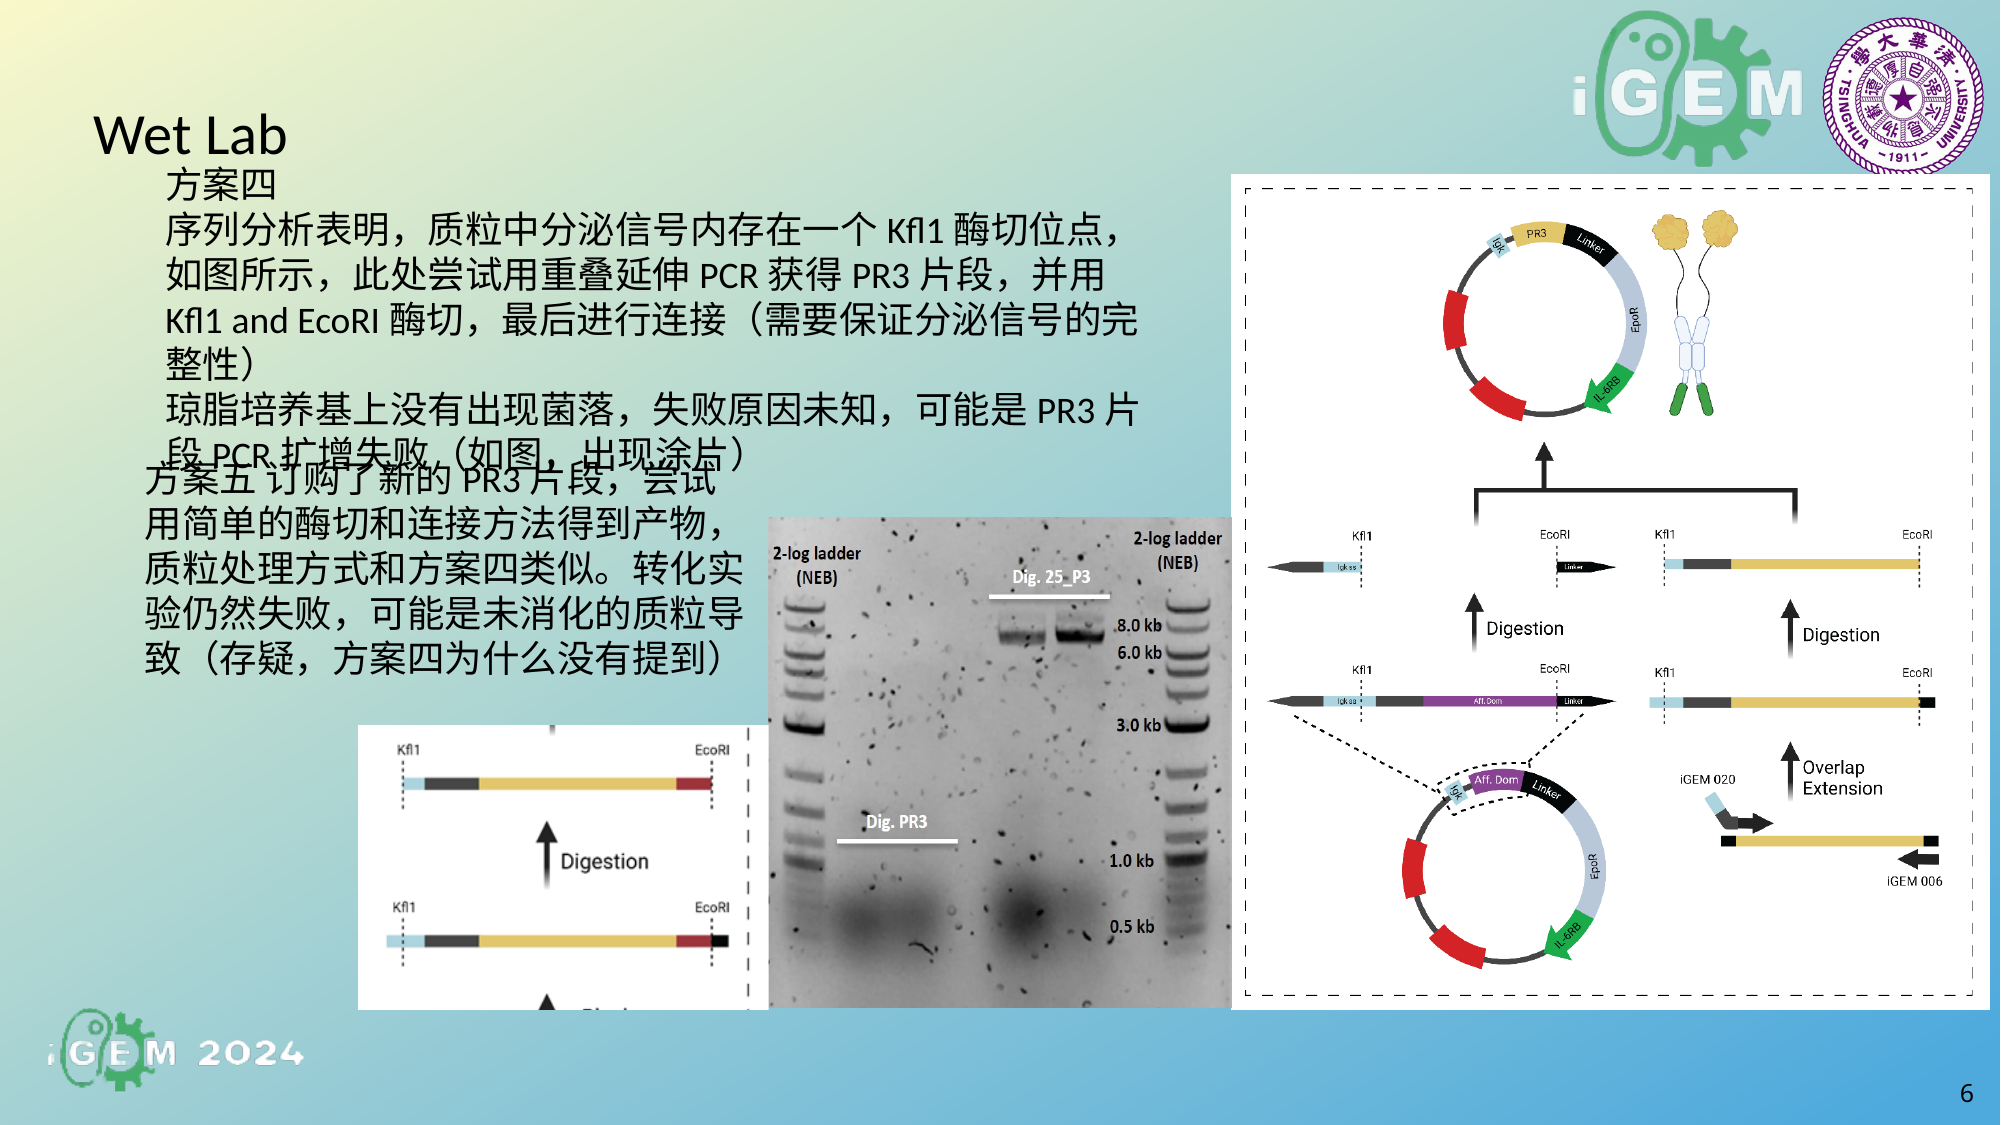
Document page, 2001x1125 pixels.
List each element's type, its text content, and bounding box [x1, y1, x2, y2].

slide_number 6 [1539, 1064, 1989, 1125]
text_box 方案四 序列分析表明，质粒中分泌信号内存在一个Kfl1酶切位点，如图所示，此处尝试用重叠延伸PCR获得PR3片段，并用Kfl1 and EcoRI酶切，最后进行连接（需要保证分泌信号的完整性） 琼脂培养基上没有出现菌落，失败原因未知，可能是PR3片段PCR扩增失败（如图，出现涂片） [150, 153, 1161, 484]
text_box 方案五 订购了新的PR3片段，尝试用简单的酶切和连接方法得到产物，质粒处理方式和方案四类似。转化实验仍然失败，可能是未消化的质粒导致（存疑，方案四为什么没有提到） [130, 447, 769, 688]
text_box Wet Lab [79, 88, 510, 174]
picture [0, 0, 2001, 1125]
